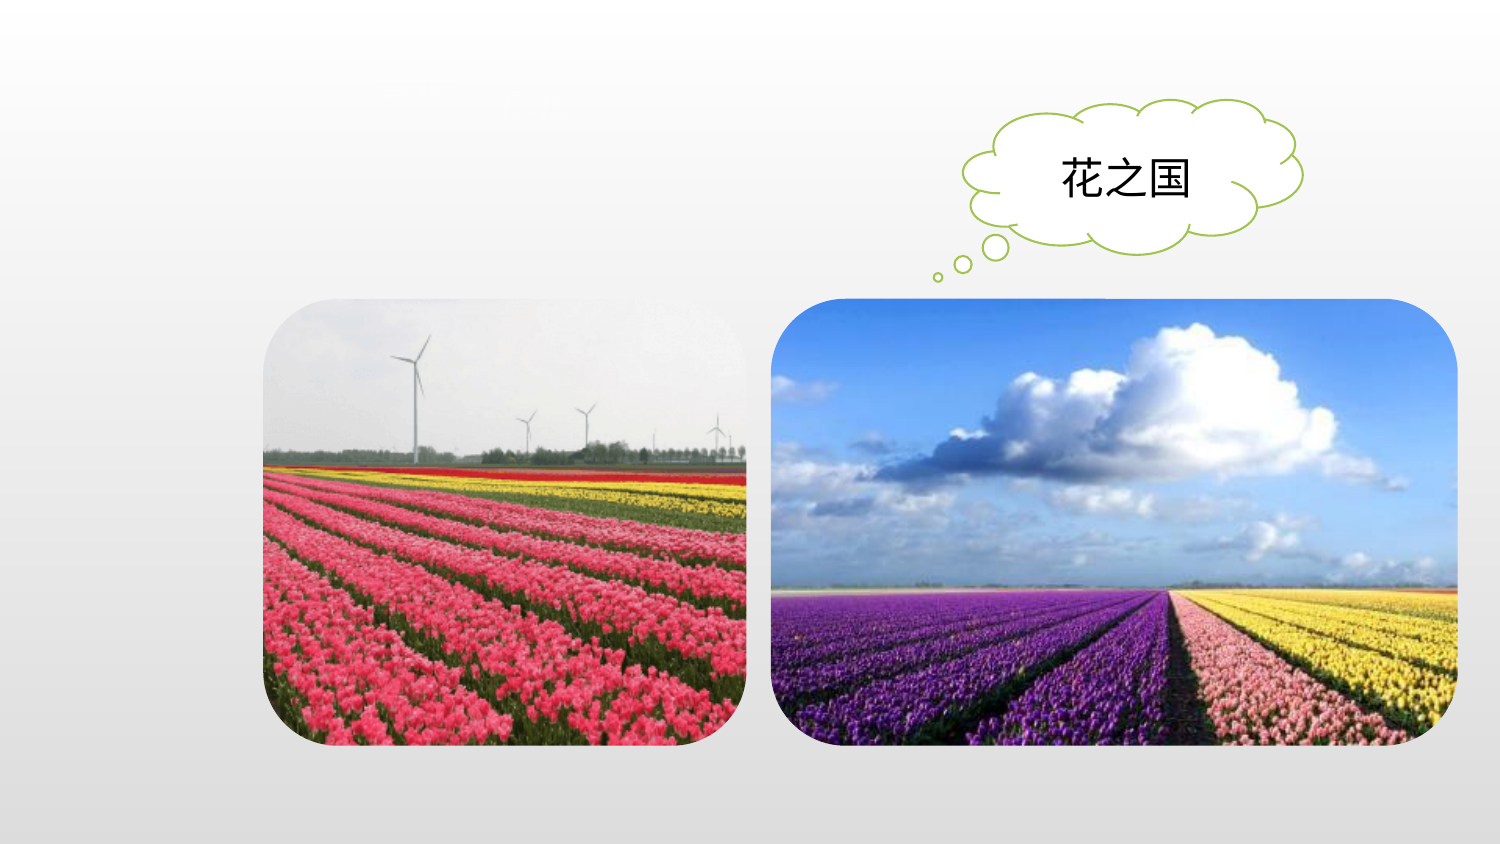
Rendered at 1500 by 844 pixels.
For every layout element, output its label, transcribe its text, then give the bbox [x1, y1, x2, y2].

text_box [981, 233, 1010, 262]
text_box 花之国 [1049, 144, 1354, 209]
picture [770, 298, 1458, 746]
text_box [953, 254, 973, 275]
picture [263, 298, 747, 746]
text_box [961, 98, 1297, 256]
text_box [932, 272, 944, 283]
